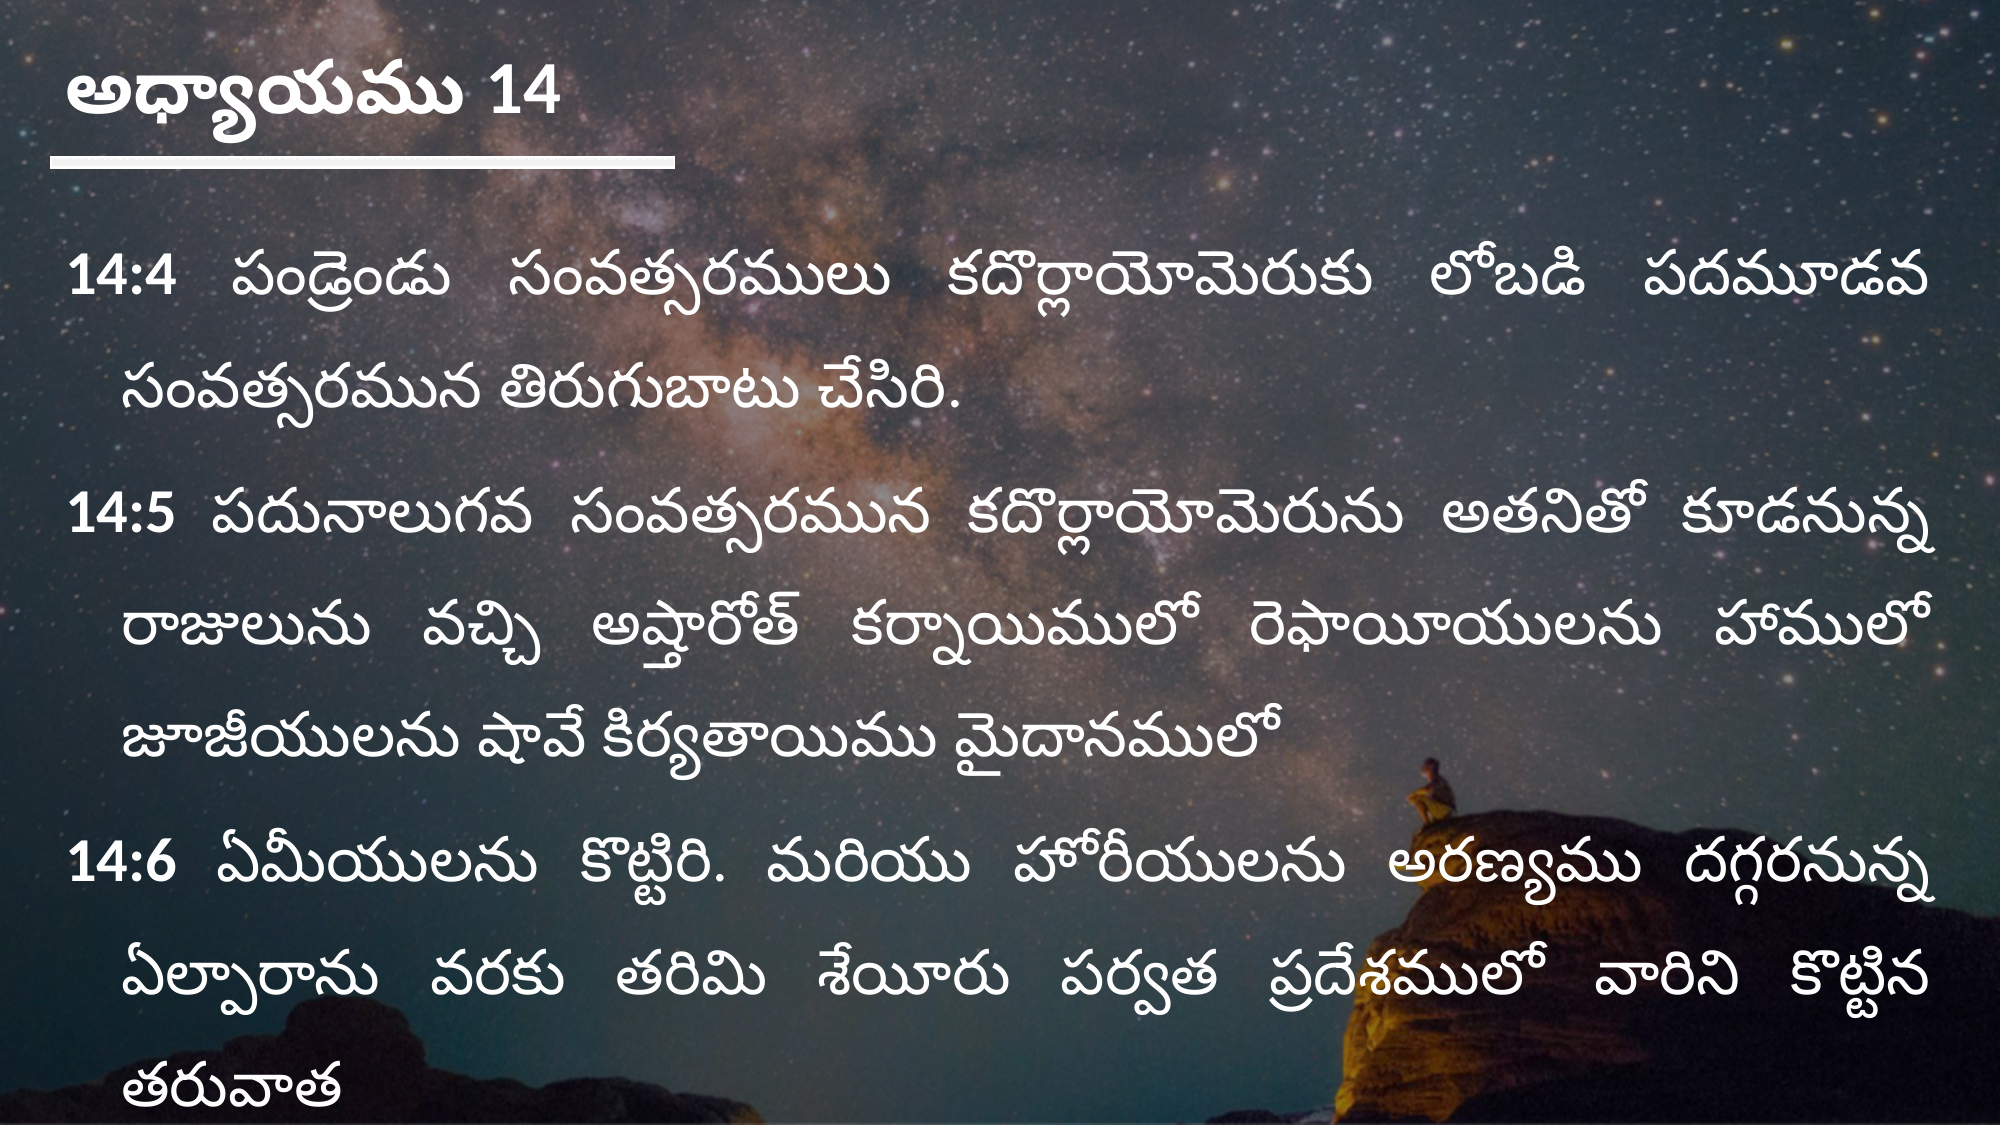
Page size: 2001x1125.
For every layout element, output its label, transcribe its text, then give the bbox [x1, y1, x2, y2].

picture [0, 0, 2000, 1125]
list 14:4 పండ్రెండు సంవత్సరములు కదొర్లాయోమెరుకు లోబడి పదమూడవ సంవత్సరమున తిరుగుబాటు చేసిరి. 14:5 పదునాలుగవ సంవత్సరమున కదొర్లాయోమెరును అతనితో కూడనున్న రాజులును వచ్చి అష్తారోత్‌ కర్నాయిములో రెఫాయీయులను హాములో జూజీయులను షావే కిర్యతాయిము మైదానములో 14:6 ఏమీయులను కొట్టిరి. మరియు హోరీయులను అరణ్యము దగ్గరనున్న ఏల్పారాను వరకు తరిమి శేయీరు పర్వత ప్రదేశములో వారిని కొట్టిన తరువాత [50, 187, 1946, 1063]
title అధ్యాయము 14 [50, 0, 1925, 167]
